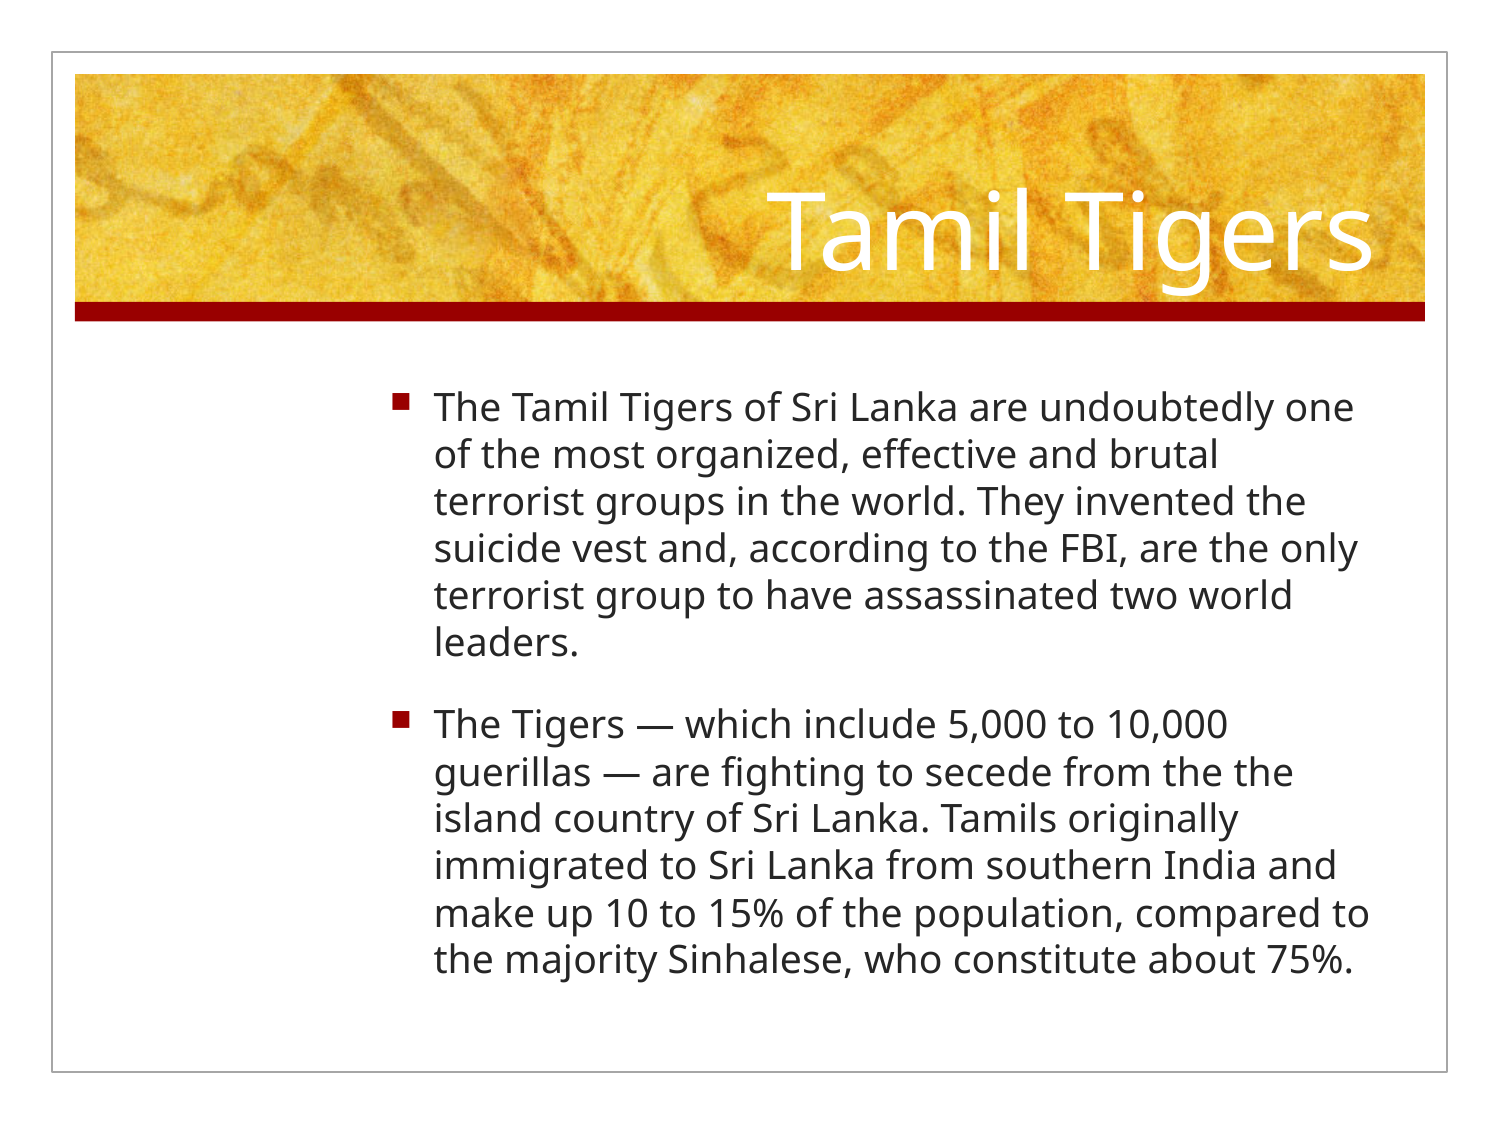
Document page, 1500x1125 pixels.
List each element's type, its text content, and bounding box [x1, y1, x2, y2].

picture [75, 74, 1425, 301]
list The Tamil Tigers of Sri Lanka are undoubtedly one of the most organized, effective and brutal terrorist groups in the world. They invented the suicide vest and, according to the FBI, are the only terrorist group to have assassinated two world leaders. The Tigers — which include 5,000 to 10,000 guerillas — are fighting to secede from the the island country of Sri Lanka. Tamils originally immigrated to Sri Lanka from southern India and make up 10 to 15% of the population, compared to the majority Sinhalese, who constitute about 75%. [375, 375, 1392, 1005]
title Tamil Tigers [108, 74, 1392, 292]
